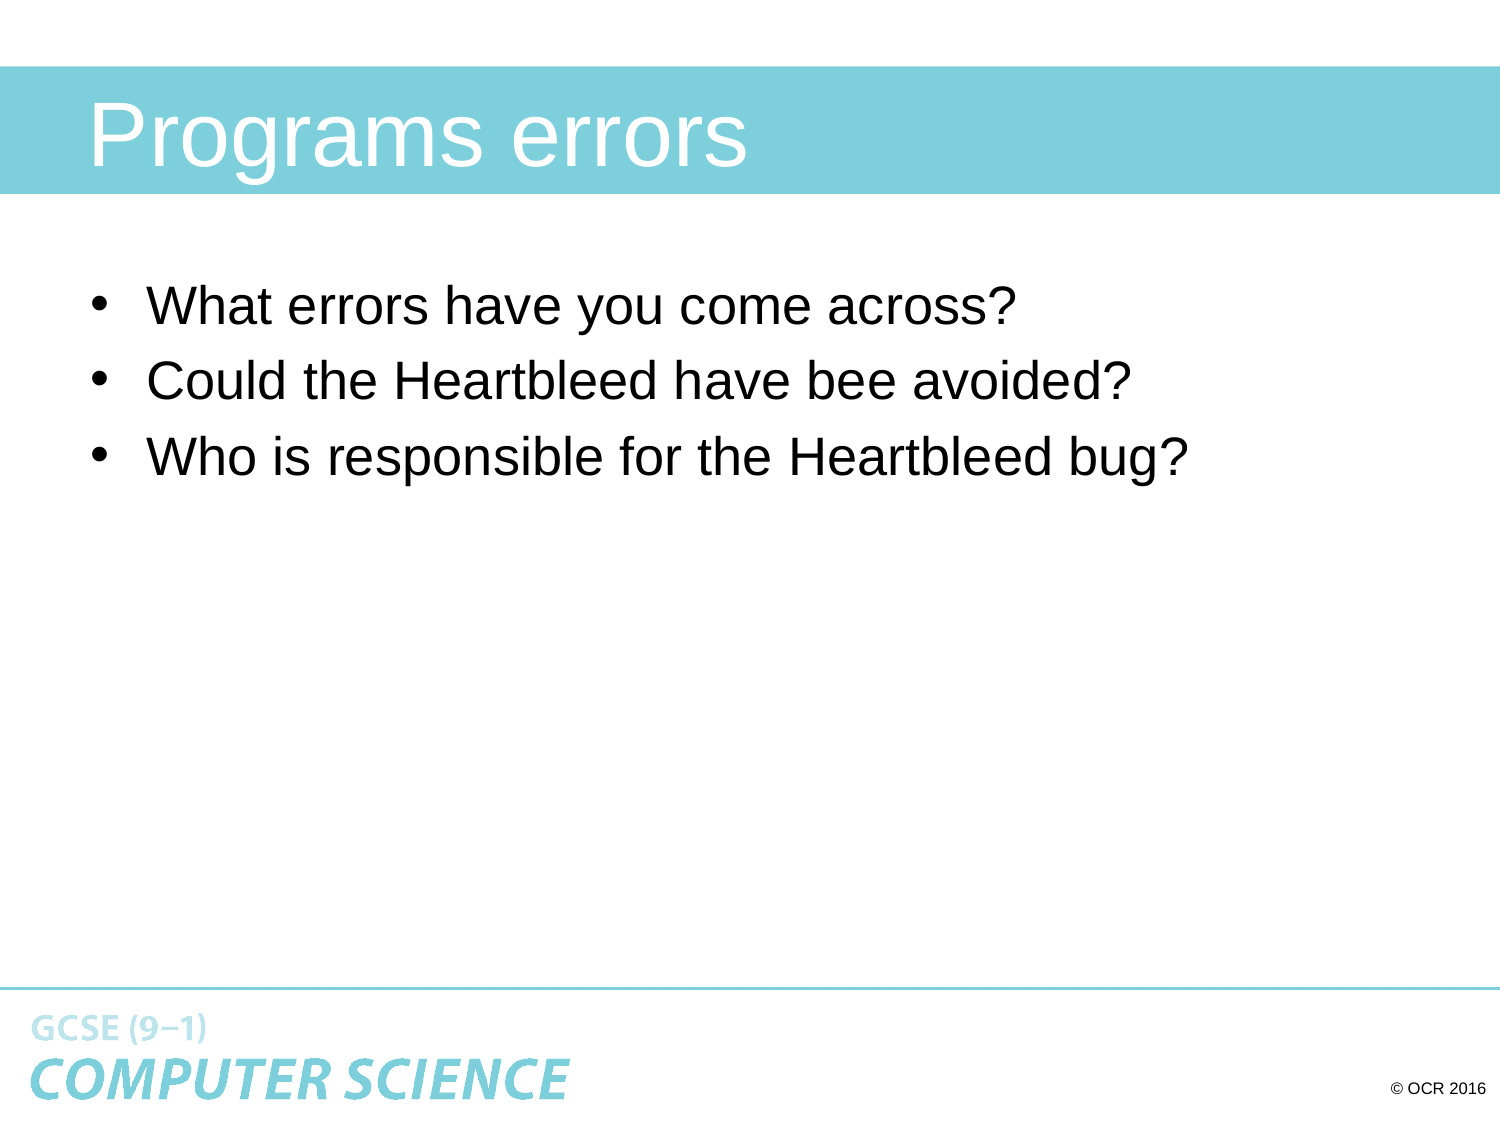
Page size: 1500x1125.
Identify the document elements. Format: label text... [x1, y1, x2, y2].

title Programs errors [0, 66, 1500, 194]
picture [0, 987, 1500, 1124]
list What errors have you come across? Could the Heartbleed have bee avoided? Who is responsible for the Heartbleed bug? [75, 262, 1425, 965]
